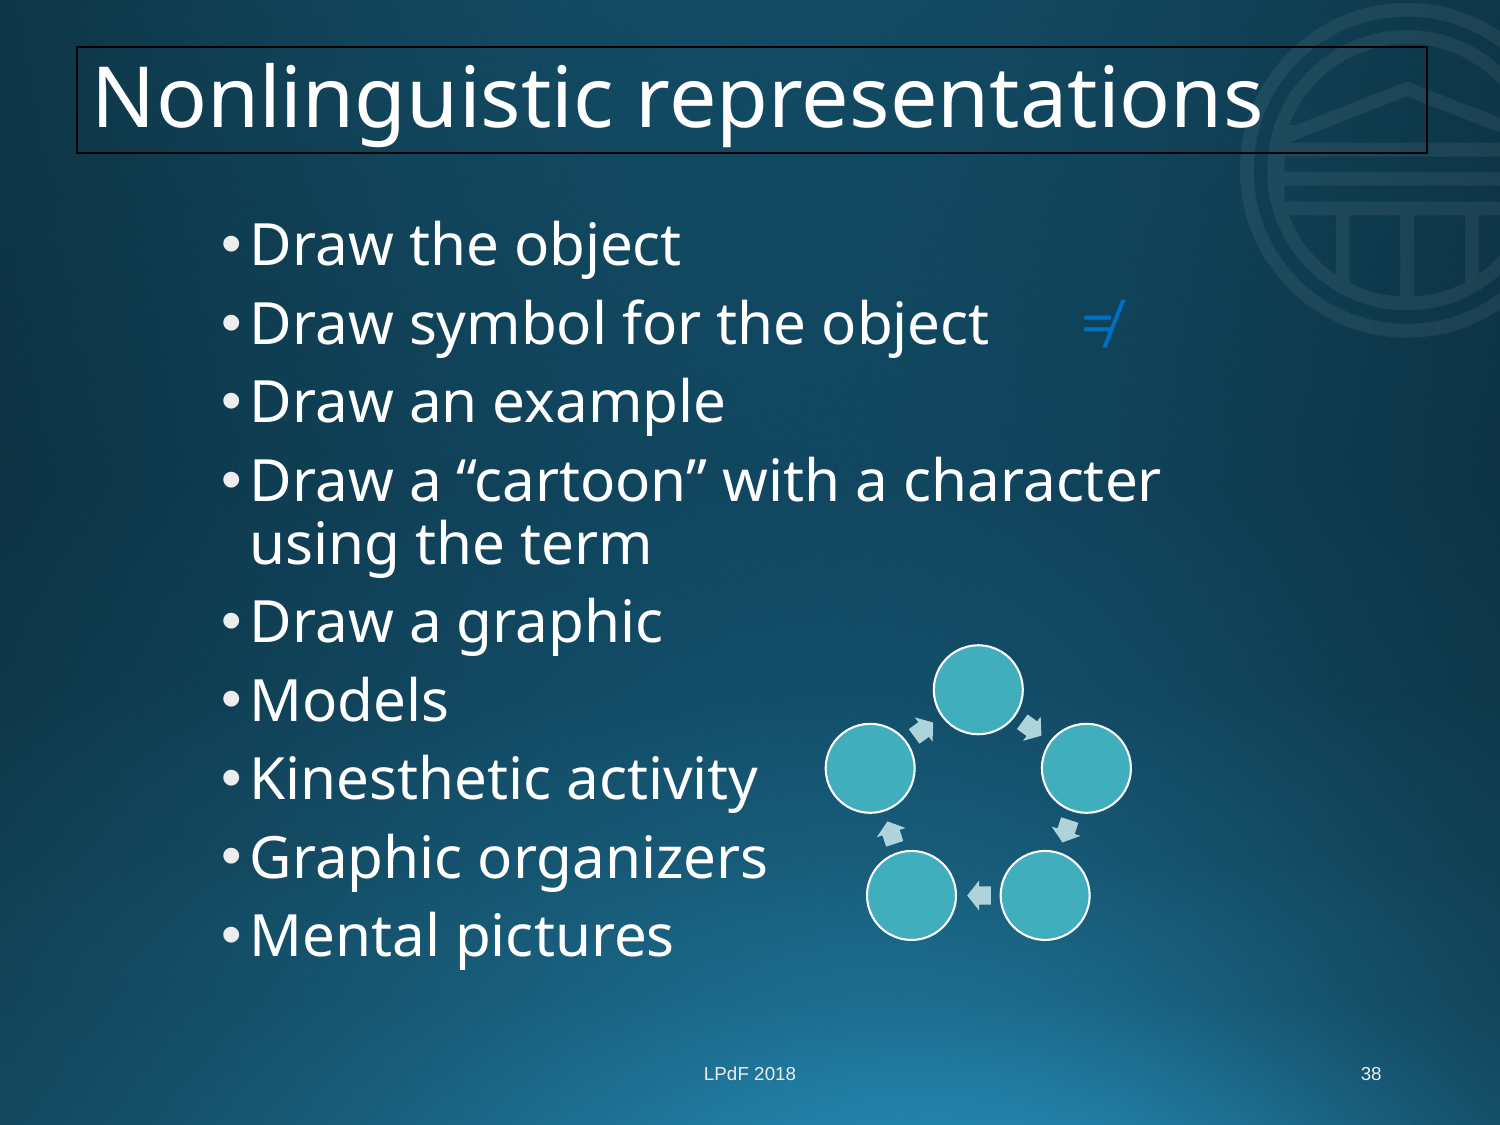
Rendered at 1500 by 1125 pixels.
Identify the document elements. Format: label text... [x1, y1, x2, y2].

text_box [820, 645, 1136, 941]
title Nonlinguistic representations [76, 46, 1428, 154]
slide_number 38 [1059, 1042, 1397, 1103]
footer LPdF 2018 [496, 1042, 1004, 1103]
picture [0, 0, 1500, 1125]
list Draw the object Draw symbol for the object ≠ Draw an example Draw a “cartoon” with a character using the term Draw a graphic Models Kinesthetic activity Graphic organizers Mental pictures [206, 208, 1224, 1012]
